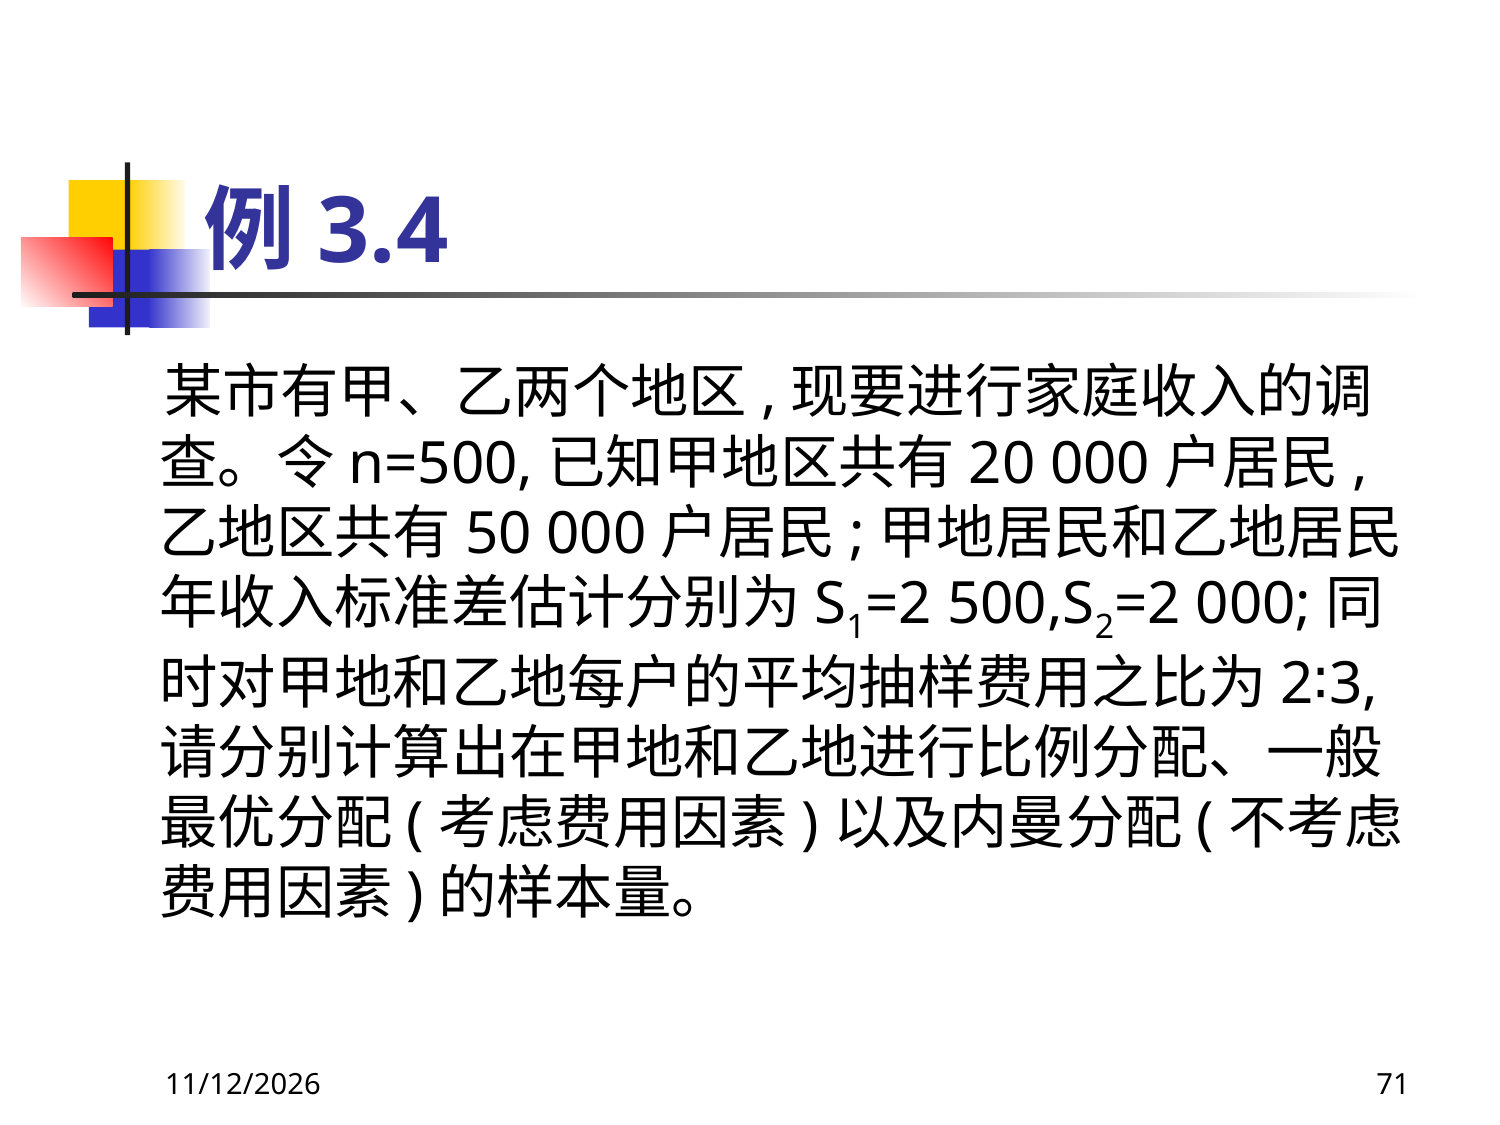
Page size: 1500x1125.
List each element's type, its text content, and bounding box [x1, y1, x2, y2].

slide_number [149, 1037, 463, 1113]
title 例3.4 [188, 101, 1468, 289]
slide_number 71 [1112, 1037, 1426, 1113]
list 某市有甲、乙两个地区,现要进行家庭收入的调查。令n=500,已知甲地区共有20 000户居民,乙地区共有50 000户居民;甲地居民和乙地居民年收入标准差估计分别为S1=2 500,S2=2 000;同时对甲地和乙地每户的平均抽样费用之比为2∶3,请分别计算出在甲地和乙地进行比例分配、一般最优分配(考虑费用因素)以及内曼分配(不考虑费用因素)的样本量。 [88, 337, 1424, 1007]
